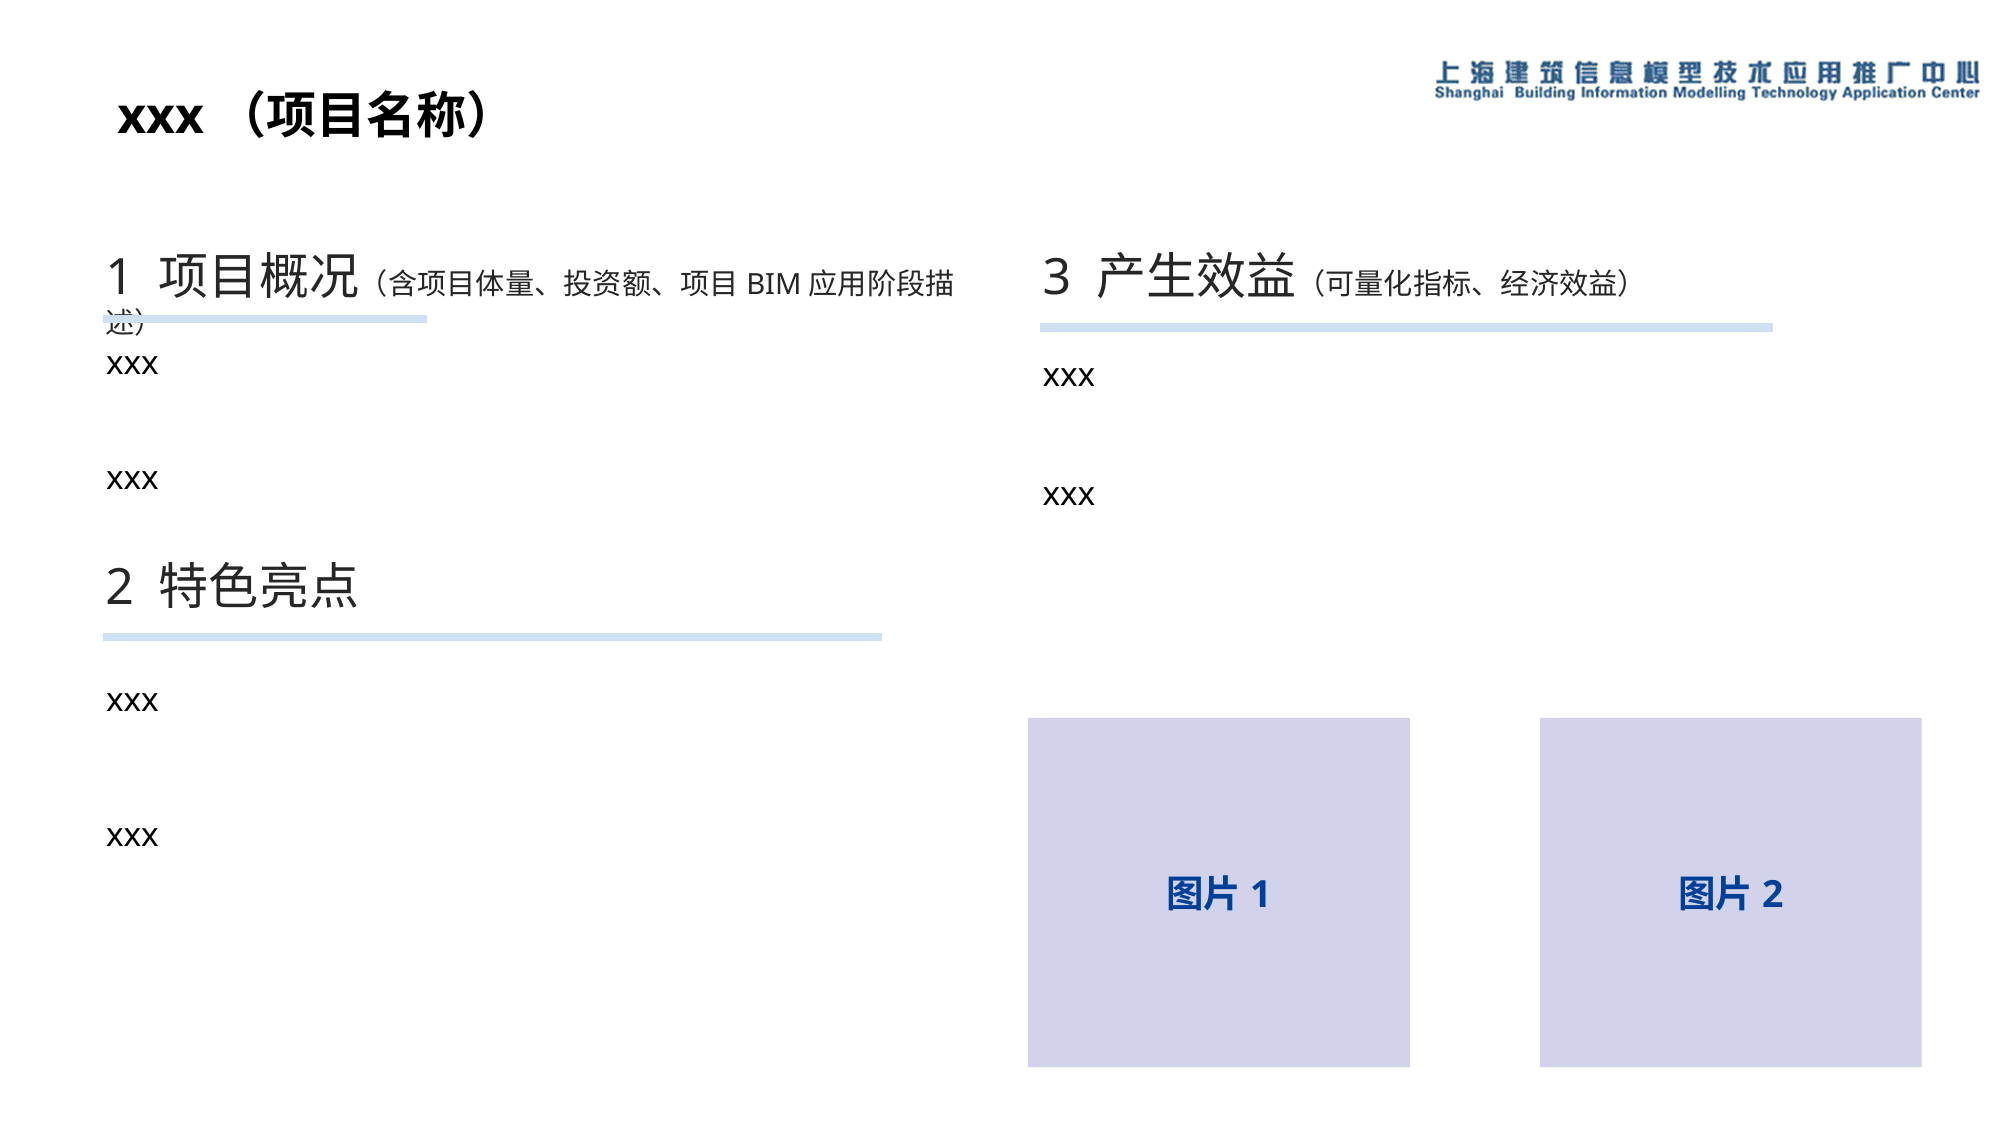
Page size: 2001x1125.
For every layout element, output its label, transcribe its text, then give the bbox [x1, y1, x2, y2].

text_box xxx xxx [91, 348, 900, 504]
picture [1435, 54, 1981, 102]
text_box 2 特色亮点 [90, 547, 883, 622]
text_box 1 项目概况（含项目体量、投资额、项目BIM应用阶段描述） [90, 237, 1005, 348]
text_box 图片1 [1027, 717, 1411, 1068]
text_box xxx xxx [91, 650, 953, 861]
text_box xxx xxx [1028, 345, 1983, 520]
text_box 3 产生效益（可量化指标、经济效益） [1028, 237, 1922, 313]
text_box 图片2 [1539, 717, 1923, 1068]
text_box xxx（项目名称） [102, 76, 635, 152]
